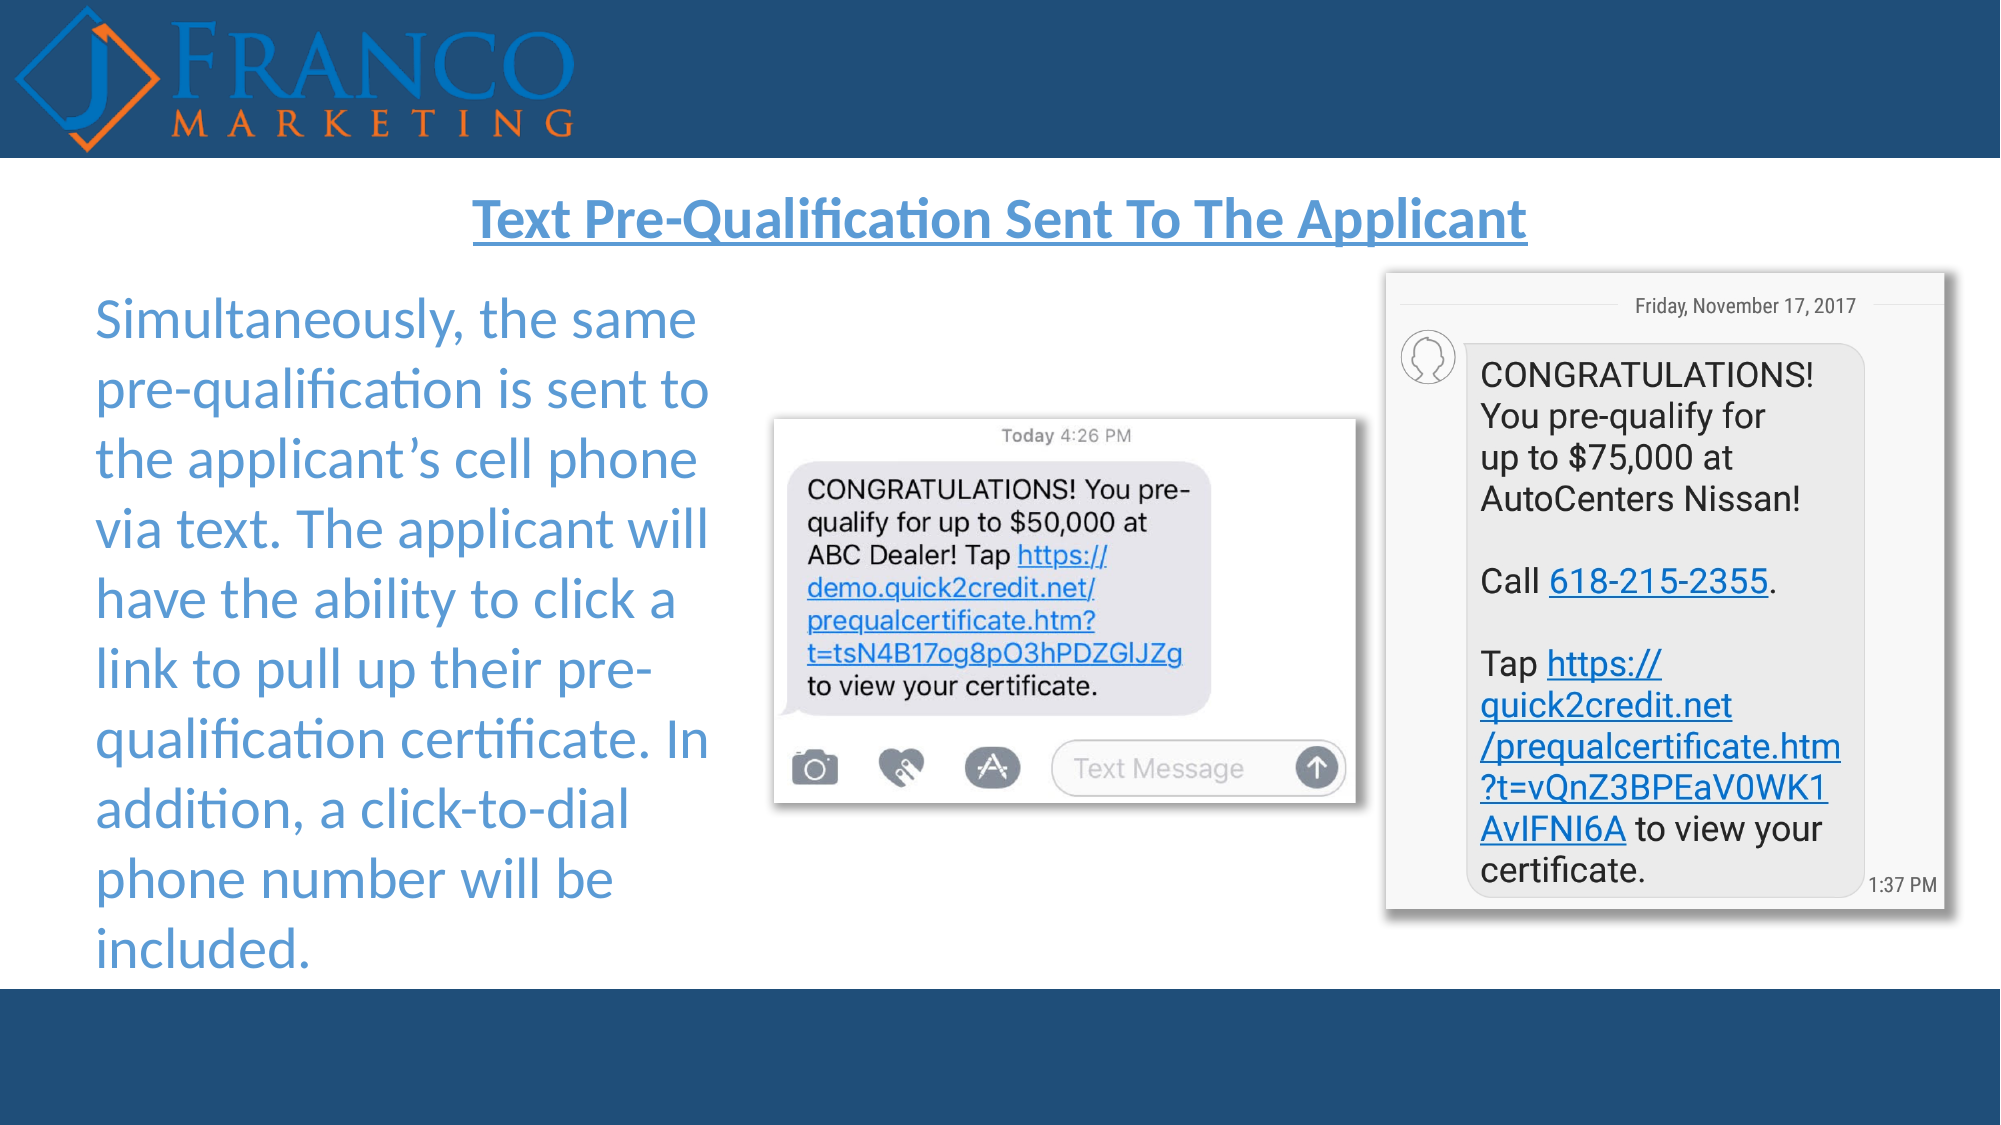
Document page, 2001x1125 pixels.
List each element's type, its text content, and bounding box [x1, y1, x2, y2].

text_box Simultaneously, the same pre-qualification is sent to the applicant’s cell phone via text. The applicant will have the ability to click a link to pull up their pre-qualification certificate. In addition, a click-to-dial phone number will be included. [80, 273, 744, 988]
picture [773, 419, 1356, 803]
picture [14, 5, 574, 153]
text_box [0, 989, 2000, 1125]
text_box [0, 0, 2000, 158]
text_box Text Pre-Qualification Sent To The Applicant [457, 172, 1543, 258]
picture [1385, 273, 1945, 909]
